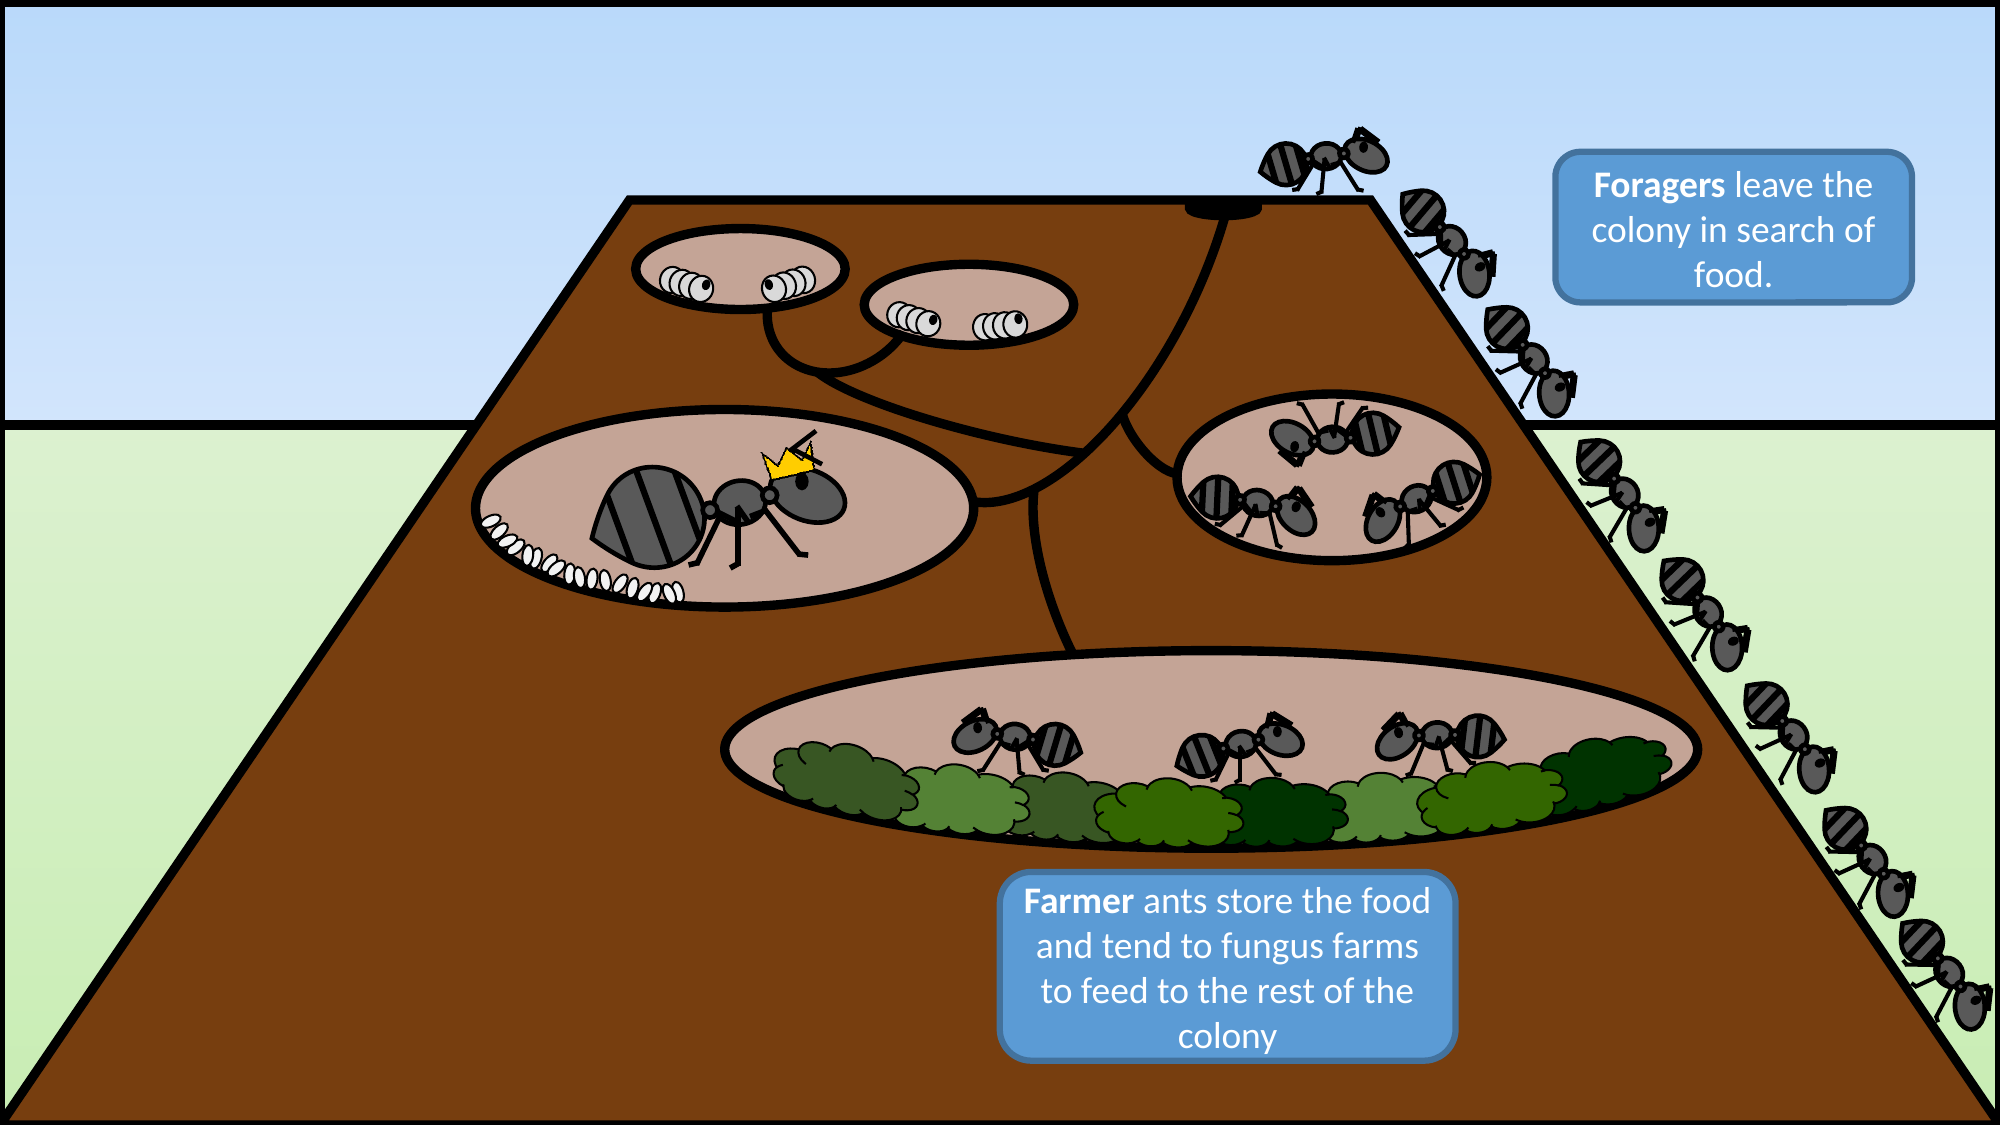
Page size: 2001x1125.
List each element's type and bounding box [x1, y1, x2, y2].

text_box [635, 228, 1192, 437]
text_box [1258, 382, 1265, 437]
text_box [475, 0, 1258, 613]
text_box [0, 1, 2000, 1125]
text_box [724, 437, 1698, 1061]
text_box [1265, 124, 1982, 1037]
